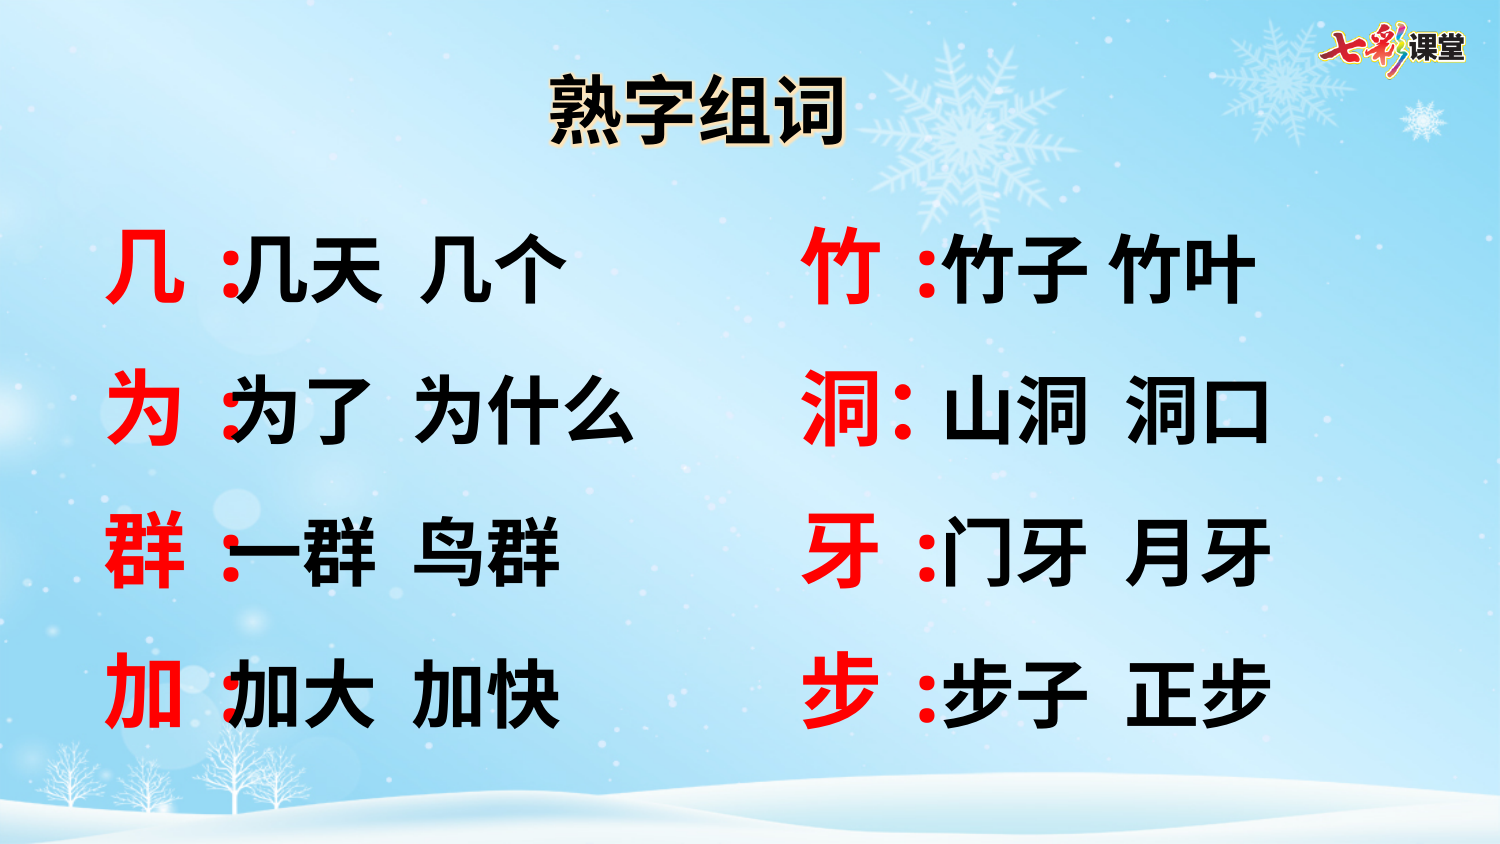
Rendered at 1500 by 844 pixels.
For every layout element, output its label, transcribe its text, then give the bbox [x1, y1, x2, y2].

text_box 熟字组词 [511, 58, 885, 160]
picture [0, 0, 1500, 844]
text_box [88, 206, 1500, 844]
